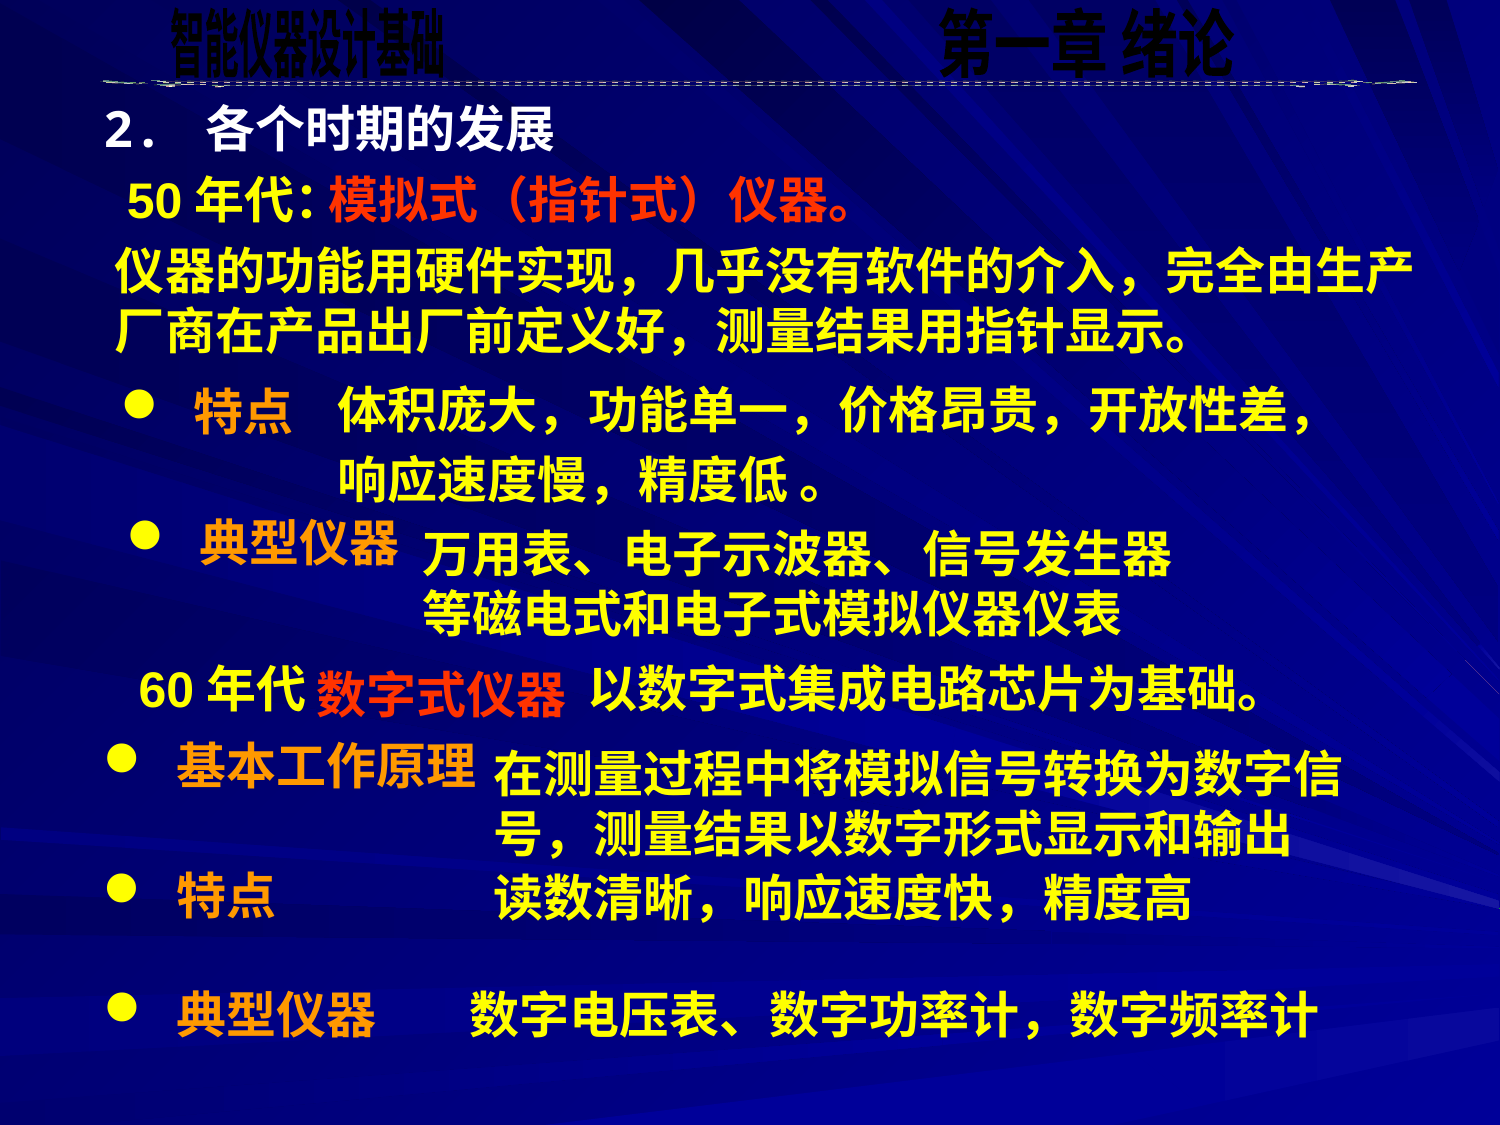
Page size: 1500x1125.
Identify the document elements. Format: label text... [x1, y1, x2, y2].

text_box [584, 934, 1477, 1010]
text_box 特点 [88, 857, 322, 932]
text_box 以数字式集成电路芯片为基础。 [572, 650, 1500, 726]
text_box 数字电压表、数字功率计，数字频率计 [454, 975, 1366, 1051]
text_box 典型仪器 [88, 975, 399, 1051]
text_box 60年代 [123, 650, 396, 726]
text_box 读数清晰，响应速度快，精度高 [478, 858, 1365, 934]
text_box 体积庞大，功能单一，价格昂贵，开放性差， 响应速度慢，精度低 。 [299, 371, 1362, 516]
text_box 仪器的功能用硬件实现，几乎没有软件的介入，完全由生产厂商在产品出厂前定义好，测量结果用指针显示。 [100, 232, 1451, 367]
text_box 数字式仪器 [301, 656, 637, 731]
text_box 模拟式（指针式）仪器。 [313, 161, 1105, 236]
text_box 2. 各个时期的发展 [88, 90, 951, 165]
text_box 特点 [105, 373, 314, 449]
text_box 50年代： [112, 161, 313, 232]
text_box 基本工作原理 [88, 726, 505, 802]
picture [88, 78, 1424, 91]
text_box 典型仪器 [111, 503, 427, 579]
text_box 万用表、电子示波器、信号发生器等磁电式和电子式模拟仪器仪表 [407, 515, 1223, 650]
text_box 在测量过程中将模拟信号转换为数字信号，测量结果以数字形式显示和输出 [478, 734, 1457, 870]
